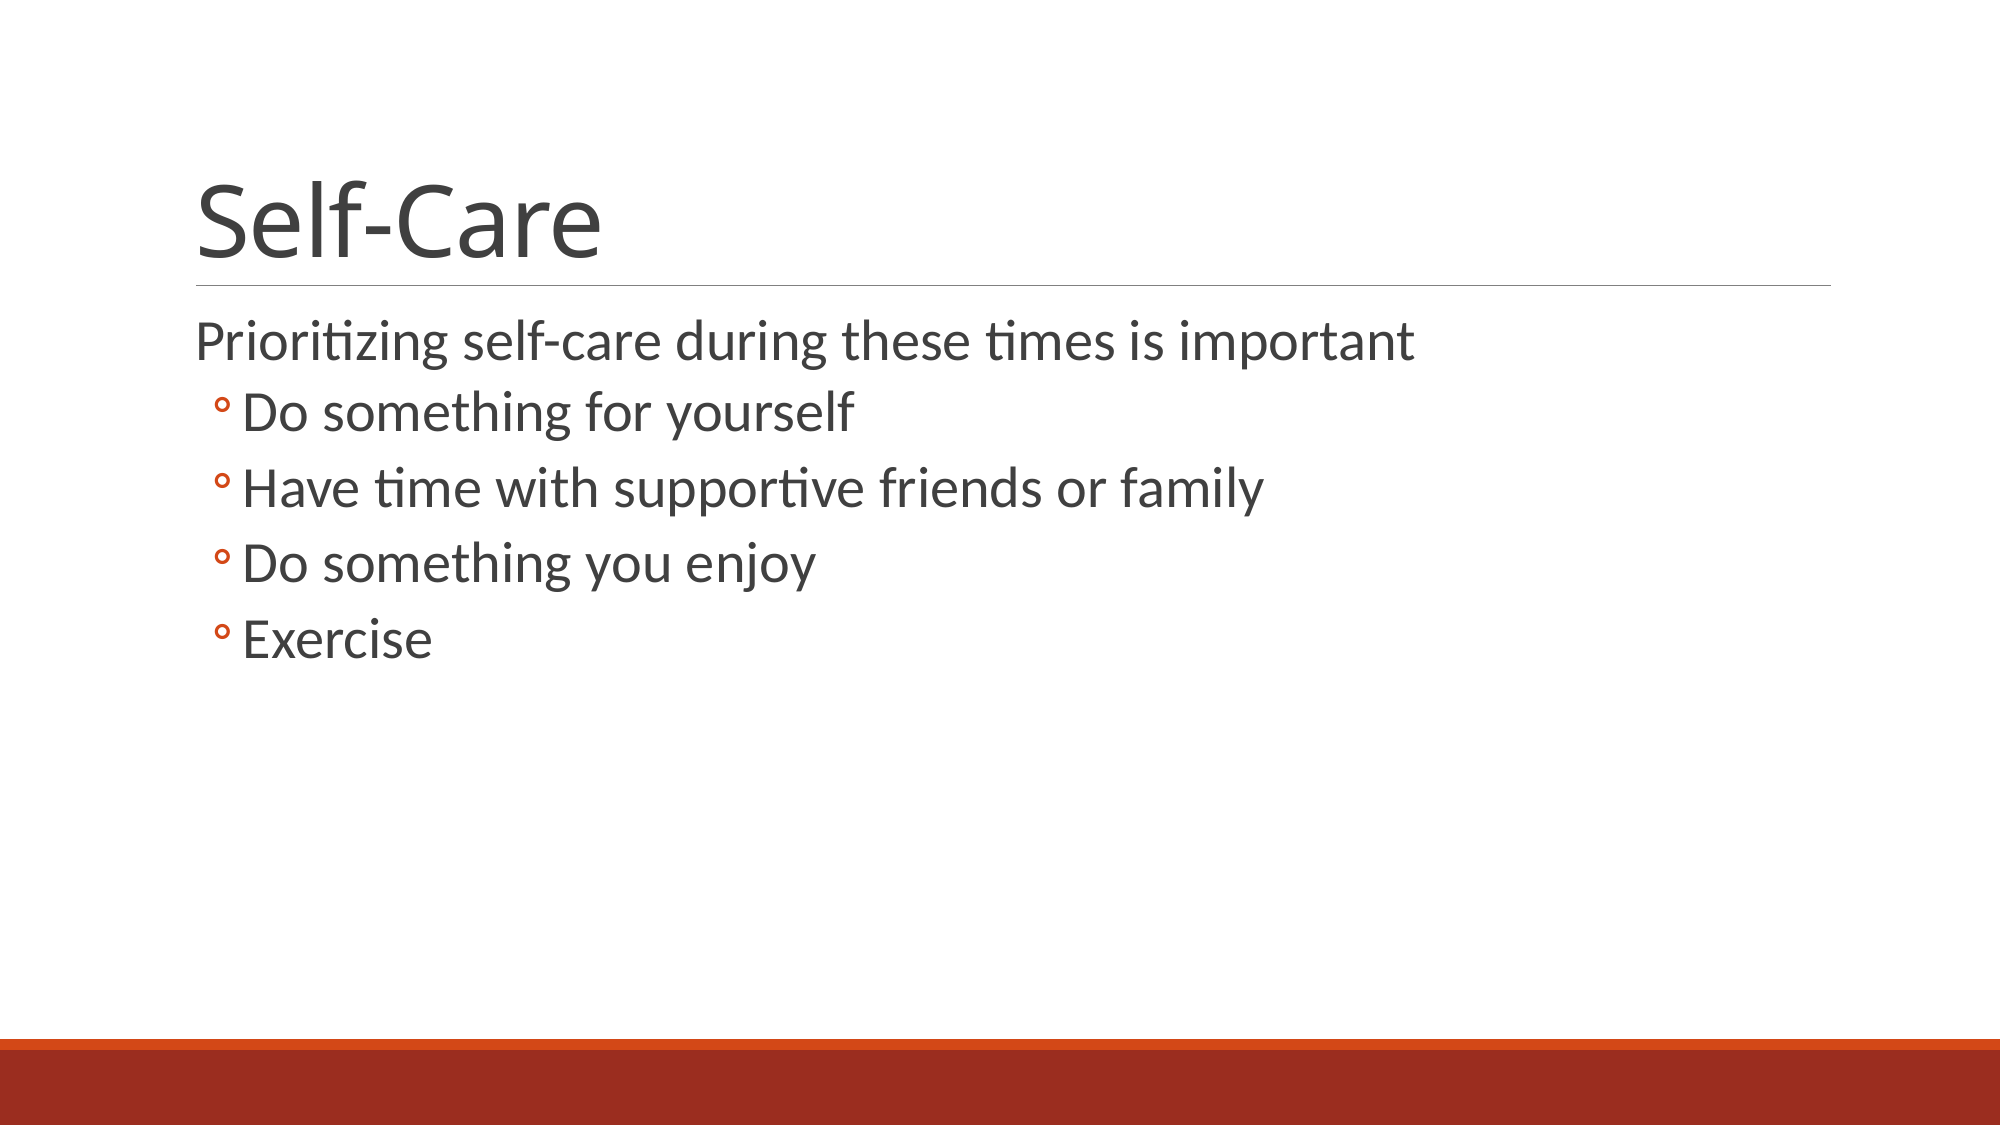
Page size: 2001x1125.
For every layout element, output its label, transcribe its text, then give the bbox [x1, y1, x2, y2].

list Prioritizing self-care during these times is important Do something for yourself Have time with supportive friends or family Do something you enjoy Exercise [180, 302, 1830, 963]
title Self-Care [180, 47, 1830, 285]
